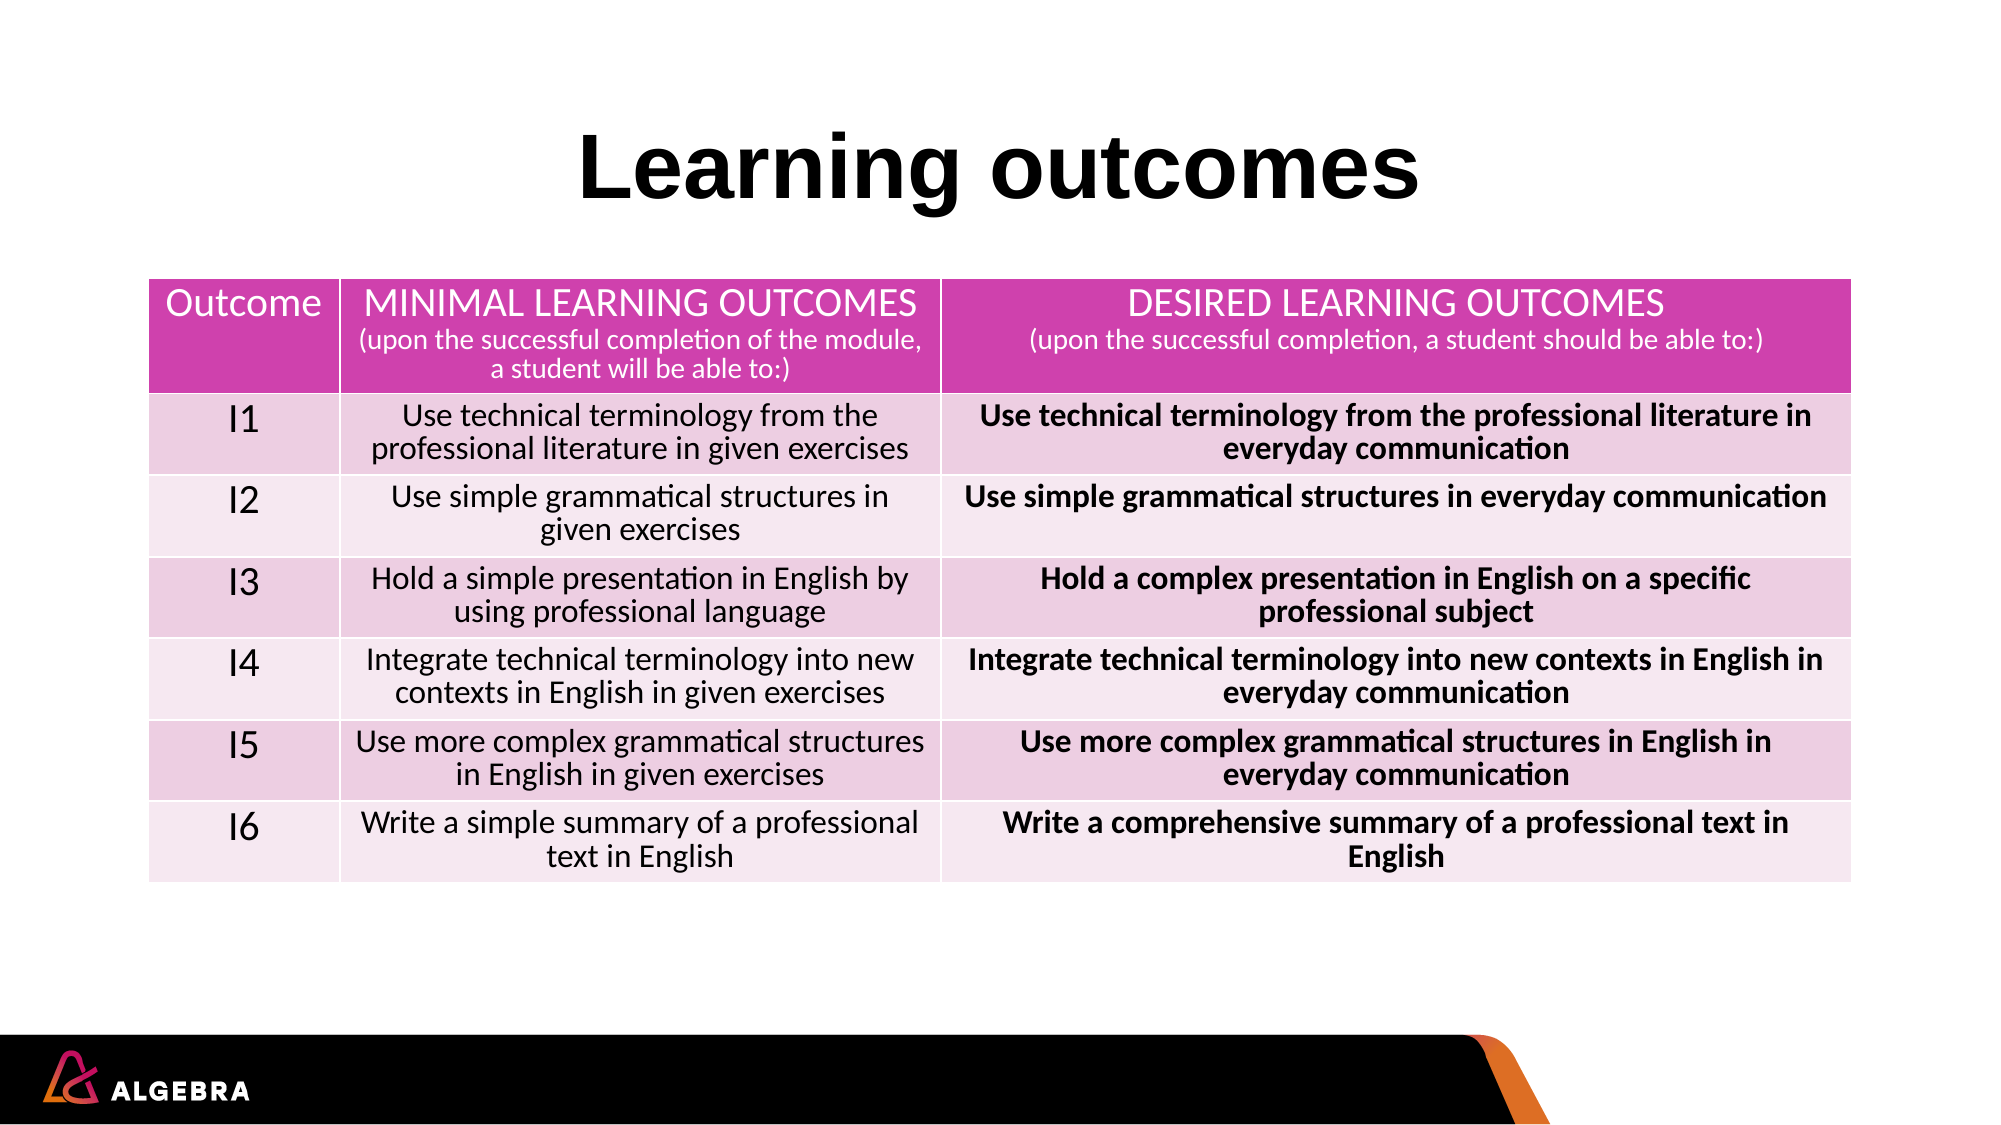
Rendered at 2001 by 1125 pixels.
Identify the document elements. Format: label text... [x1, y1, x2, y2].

title Learning outcomes [137, 59, 1863, 278]
table_cell I1 [149, 394, 339, 474]
table_cell I2 [149, 476, 339, 556]
table_cell Hold a simple presentation in English by using professional language [341, 558, 940, 637]
table_cell I3 [149, 558, 339, 637]
table_cell Hold a complex presentation in English on a specific professional subject [942, 558, 1851, 637]
table_cell Use simple grammatical structures in everyday communication [942, 476, 1851, 556]
table_cell Integrate technical terminology into new contexts in English in given exercises [341, 639, 940, 719]
picture [0, 1034, 1733, 1125]
table_cell I5 [149, 721, 339, 800]
table_cell Use more complex grammatical structures in English in everyday communication [942, 721, 1851, 800]
table_cell Write a comprehensive summary of a professional text in English [942, 802, 1851, 882]
table_cell Use simple grammatical structures in given exercises [341, 476, 940, 556]
table_cell Use technical terminology from the professional literature in everyday communication [942, 394, 1851, 474]
table_cell Integrate technical terminology into new contexts in English in everyday communication [942, 639, 1851, 719]
table_cell Use more complex grammatical structures in English in given exercises [341, 721, 940, 800]
table_header MINIMAL LEARNING OUTCOMES (upon the successful completion of the module, a student will be able to:) [341, 279, 940, 393]
table_header DESIRED LEARNING OUTCOMES (upon the successful completion, a student should be able to:) [942, 279, 1851, 393]
table_header Outcome [149, 279, 339, 393]
table_cell Use technical terminology from the professional literature in given exercises [341, 394, 940, 474]
table_cell Write a simple summary of a professional text in English [341, 802, 940, 882]
table_cell I6 [149, 802, 339, 882]
table_cell I4 [149, 639, 339, 719]
